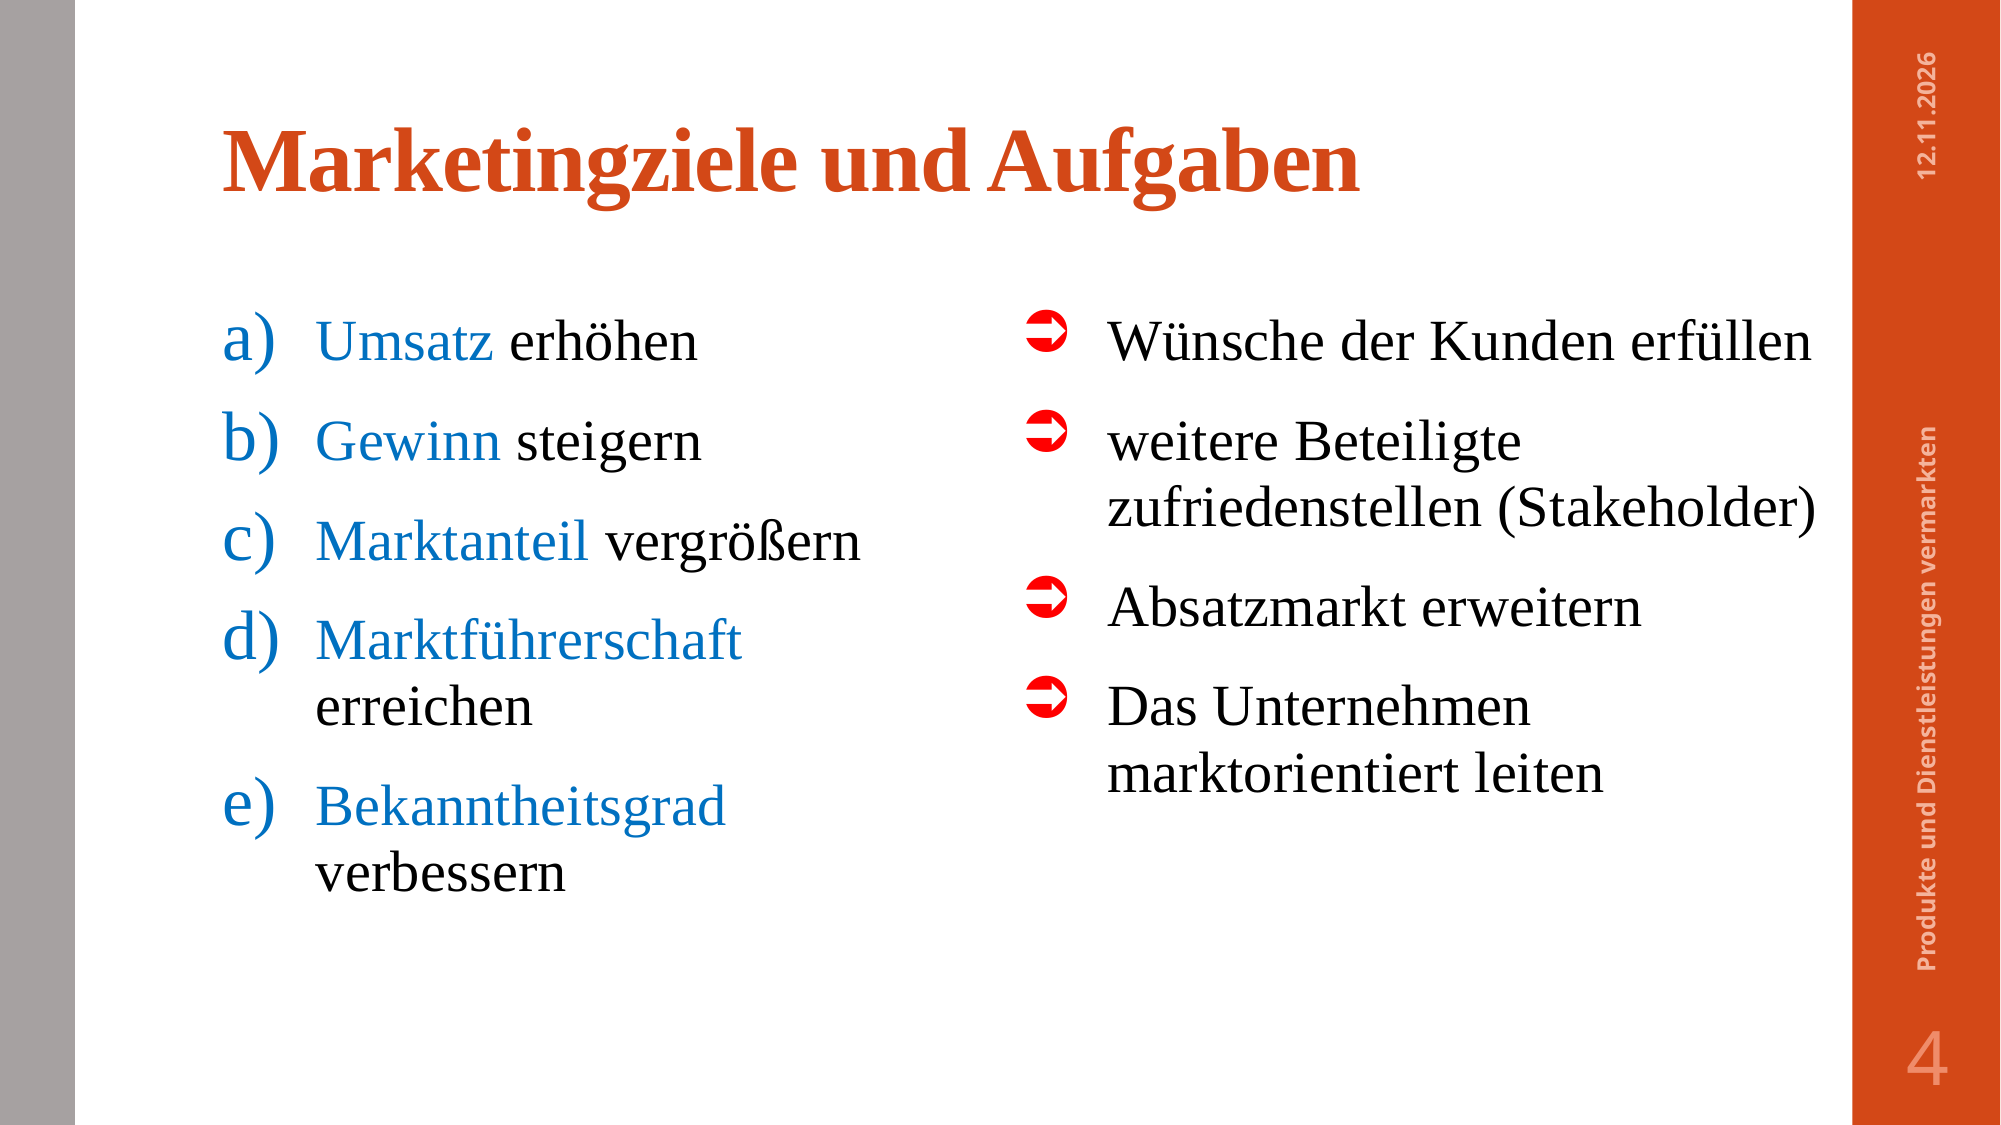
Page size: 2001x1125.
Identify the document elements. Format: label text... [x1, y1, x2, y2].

list Umsatz erhöhen Gewinn steigern Marktanteil vergrößern Marktführerschaft erreichen Bekanntheitsgrad verbessern [206, 299, 942, 1014]
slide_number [1897, 37, 1958, 351]
list Wünsche der Kunden erfüllen weitere Beteiligte zufriedenstellen (Stakeholder) Absatzmarkt erweitern Das Unternehmen marktorientiert leiten [1005, 299, 1861, 1014]
slide_number 4 [1852, 1012, 2000, 1110]
title Marketingziele und Aufgaben [206, 48, 1797, 278]
footer Produkte und Dienstleistungen vermarkten [1897, 400, 1958, 988]
